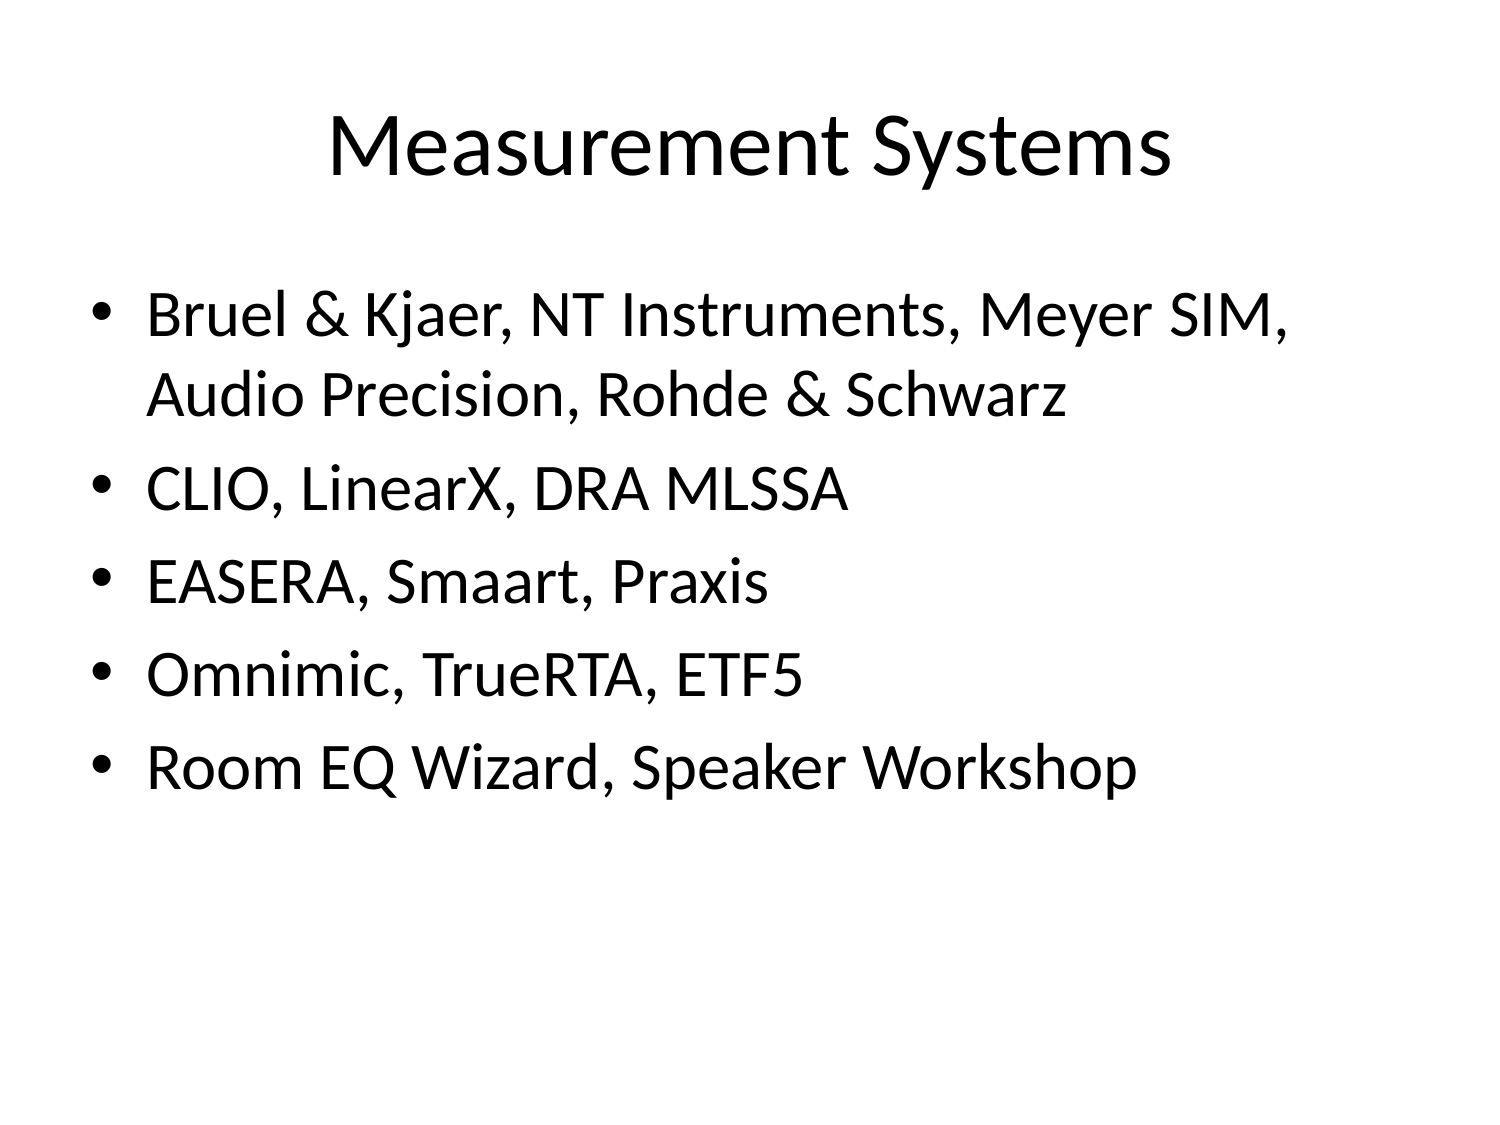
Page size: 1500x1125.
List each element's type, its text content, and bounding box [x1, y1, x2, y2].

title Measurement Systems [75, 45, 1425, 233]
list Bruel & Kjaer, NT Instruments, Meyer SIM, Audio Precision, Rohde & Schwarz CLIO, LinearX, DRA MLSSA EASERA, Smaart, Praxis Omnimic, TrueRTA, ETF5 Room EQ Wizard, Speaker Workshop [75, 262, 1425, 1005]
